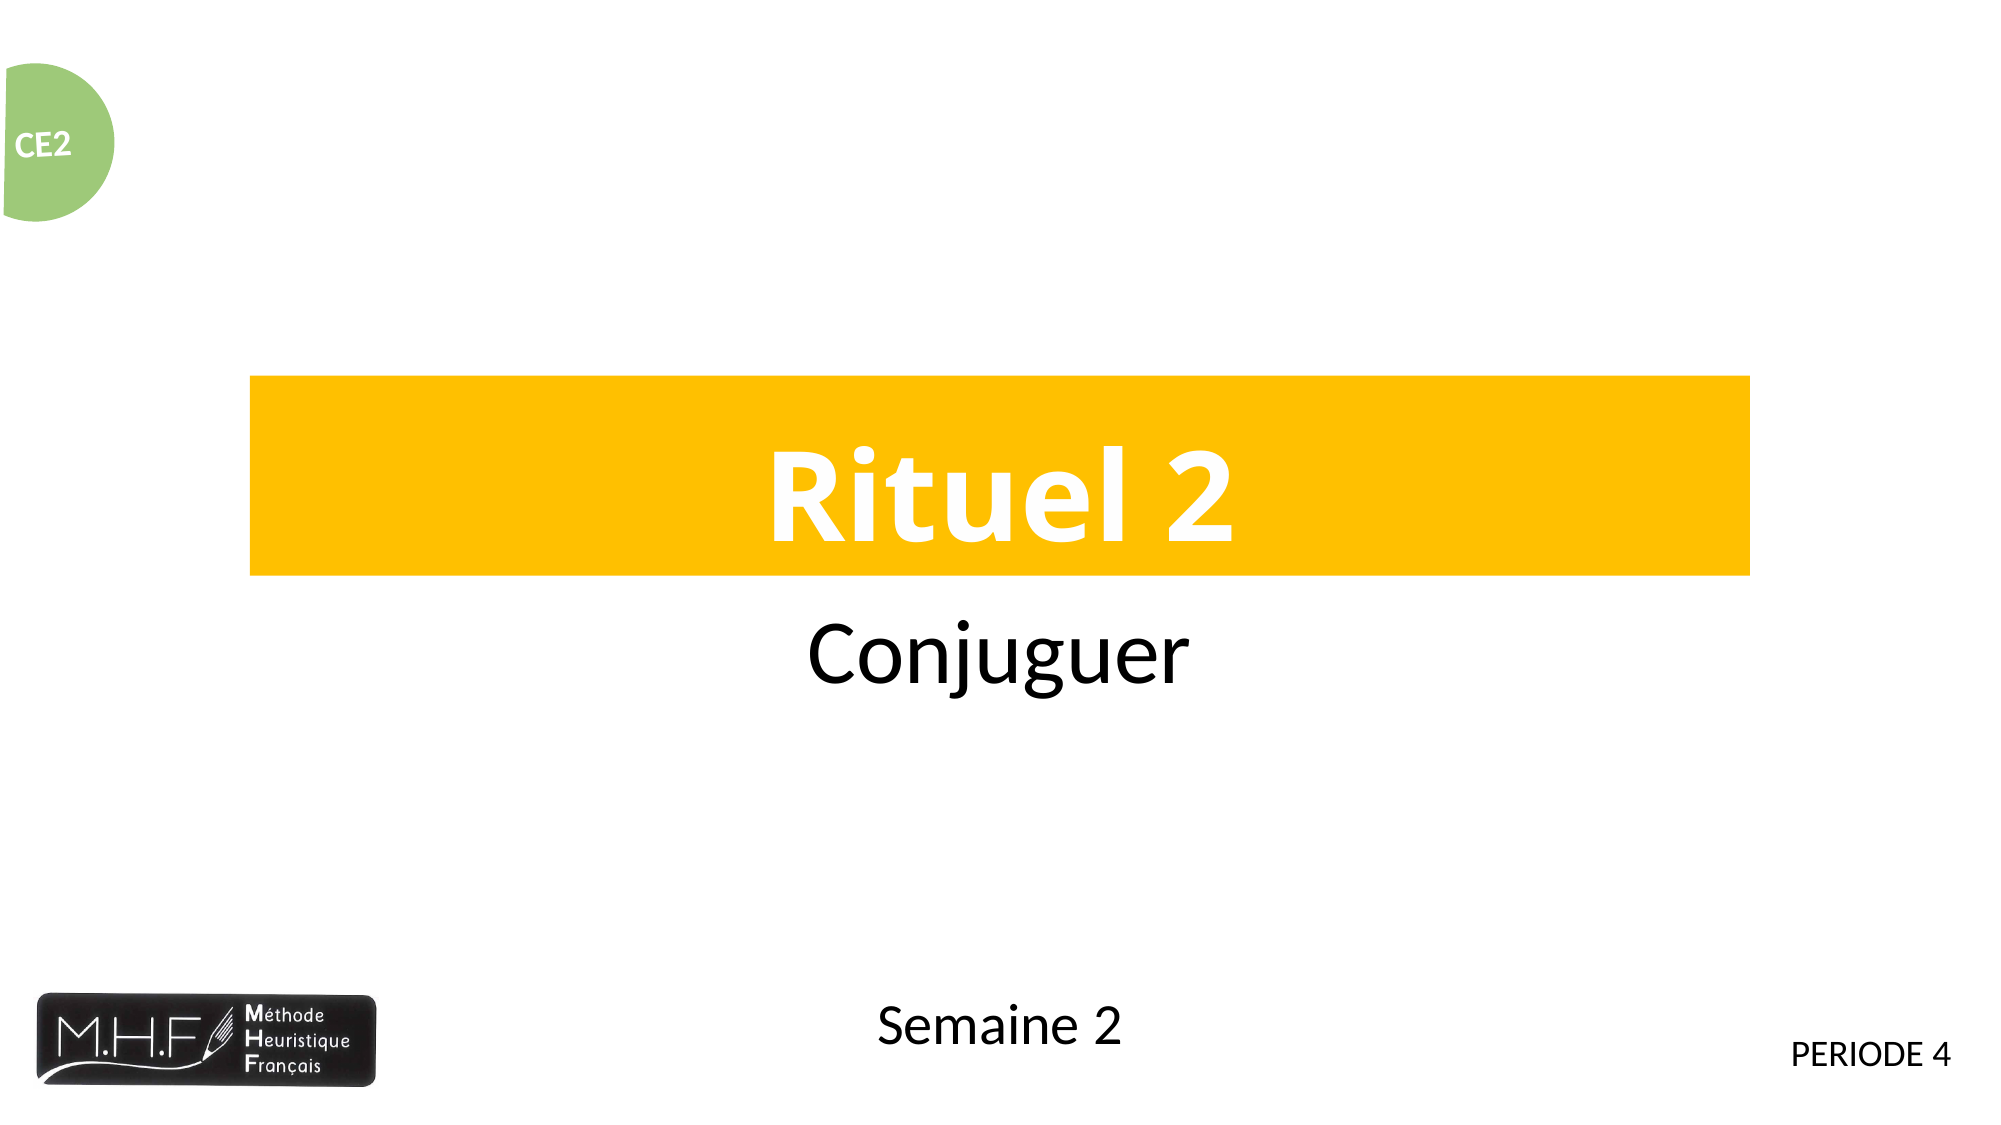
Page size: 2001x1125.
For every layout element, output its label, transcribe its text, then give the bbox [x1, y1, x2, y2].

text_box Semaine 2 [249, 987, 1750, 1118]
text_box PERIODE 4 [1750, 1021, 1967, 1082]
picture [33, 990, 379, 1089]
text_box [0, 48, 112, 237]
title Rituel 2 [249, 375, 1750, 576]
subtitle Conjuguer [249, 597, 1750, 869]
